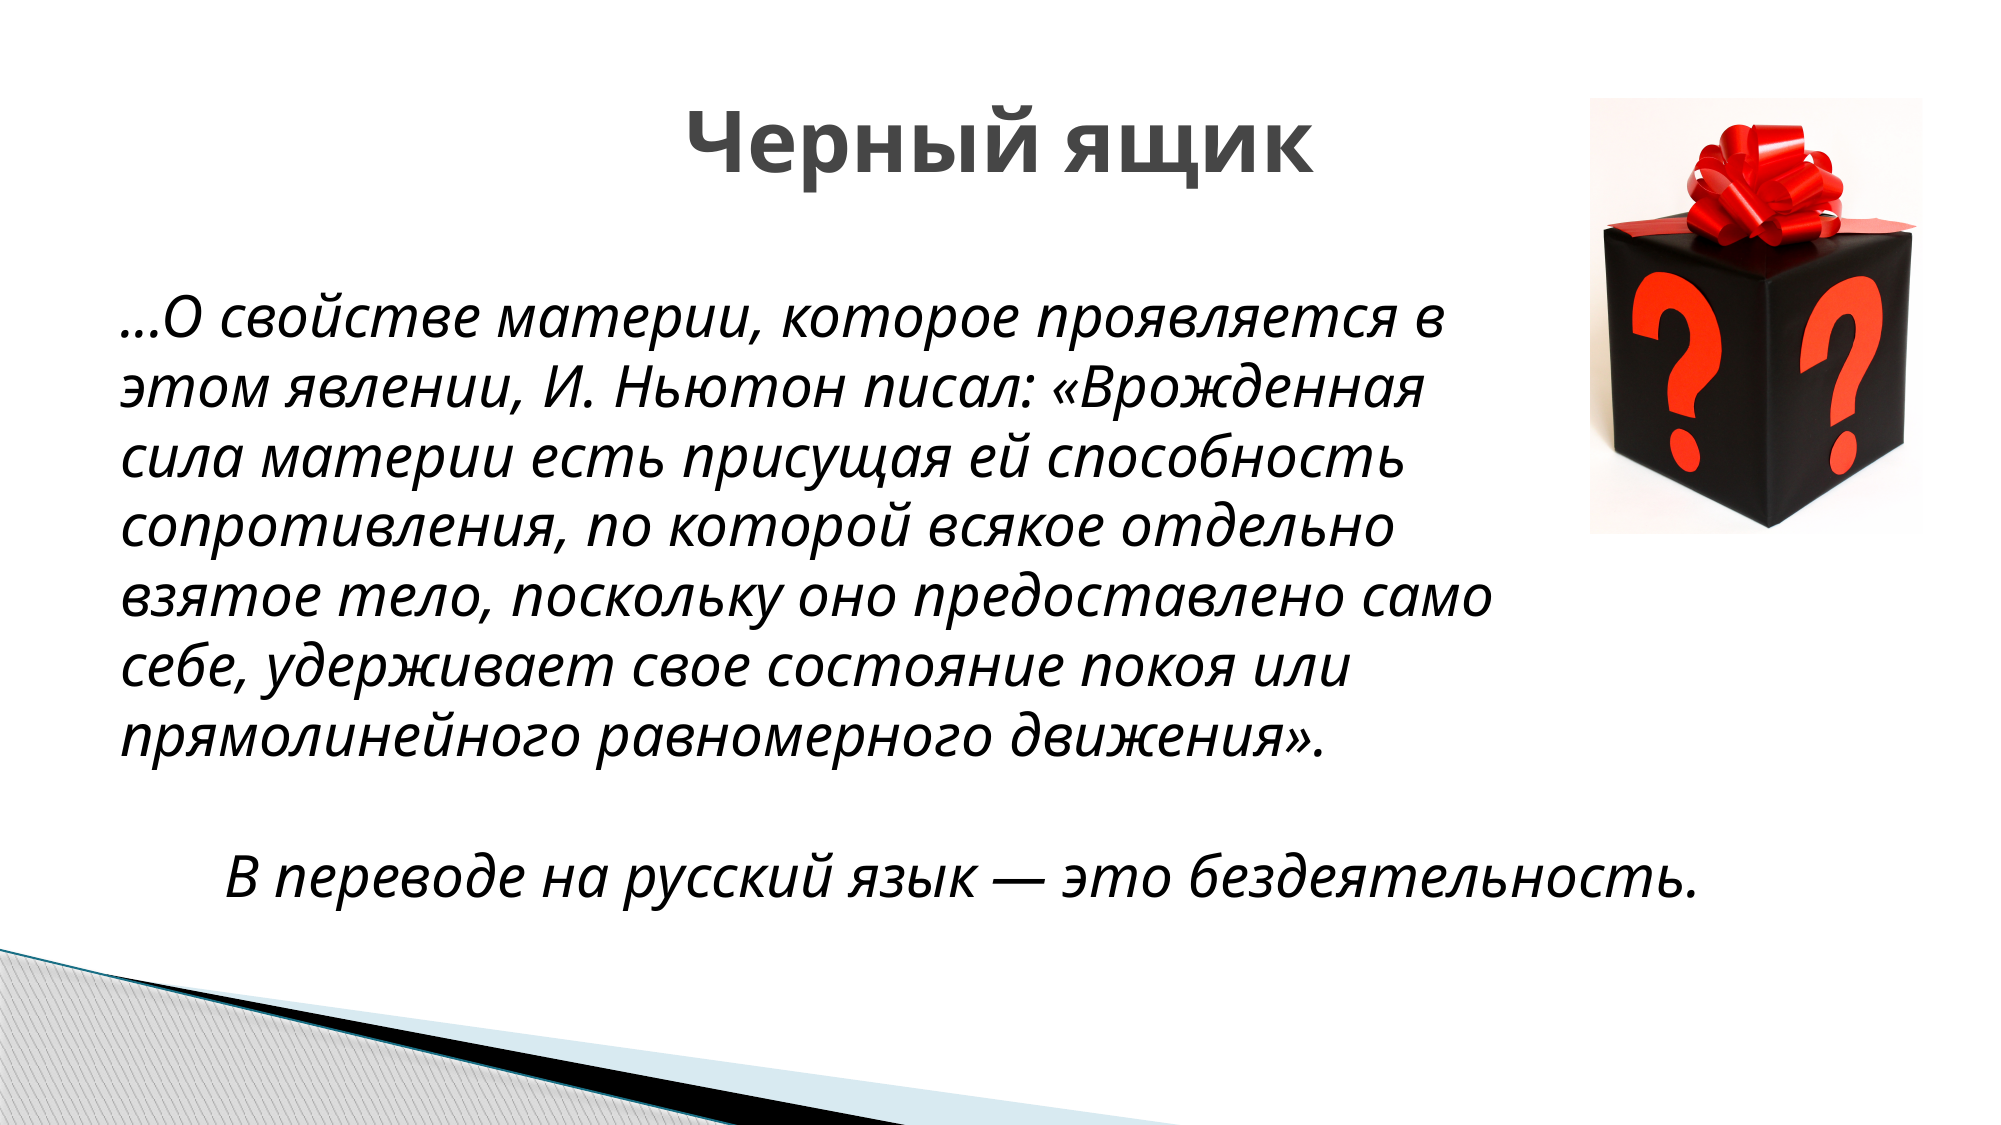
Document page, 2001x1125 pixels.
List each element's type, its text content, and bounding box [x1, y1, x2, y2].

text_box ...О свойстве материи, которое проявляется в этом явлении, И. Ньютон писал: «Врожденная сила материи есть присущая ей способность сопротивления, по которой всякое отдельно взятое тело, поскольку оно предоставлено само себе, удерживает свое состояние покоя или прямолинейного равномерного движения». [105, 271, 1567, 776]
title Черный ящик [99, 45, 1900, 233]
picture [1589, 98, 1923, 534]
text_box В переводе на русский язык — это бездеятельность. [209, 831, 1858, 917]
